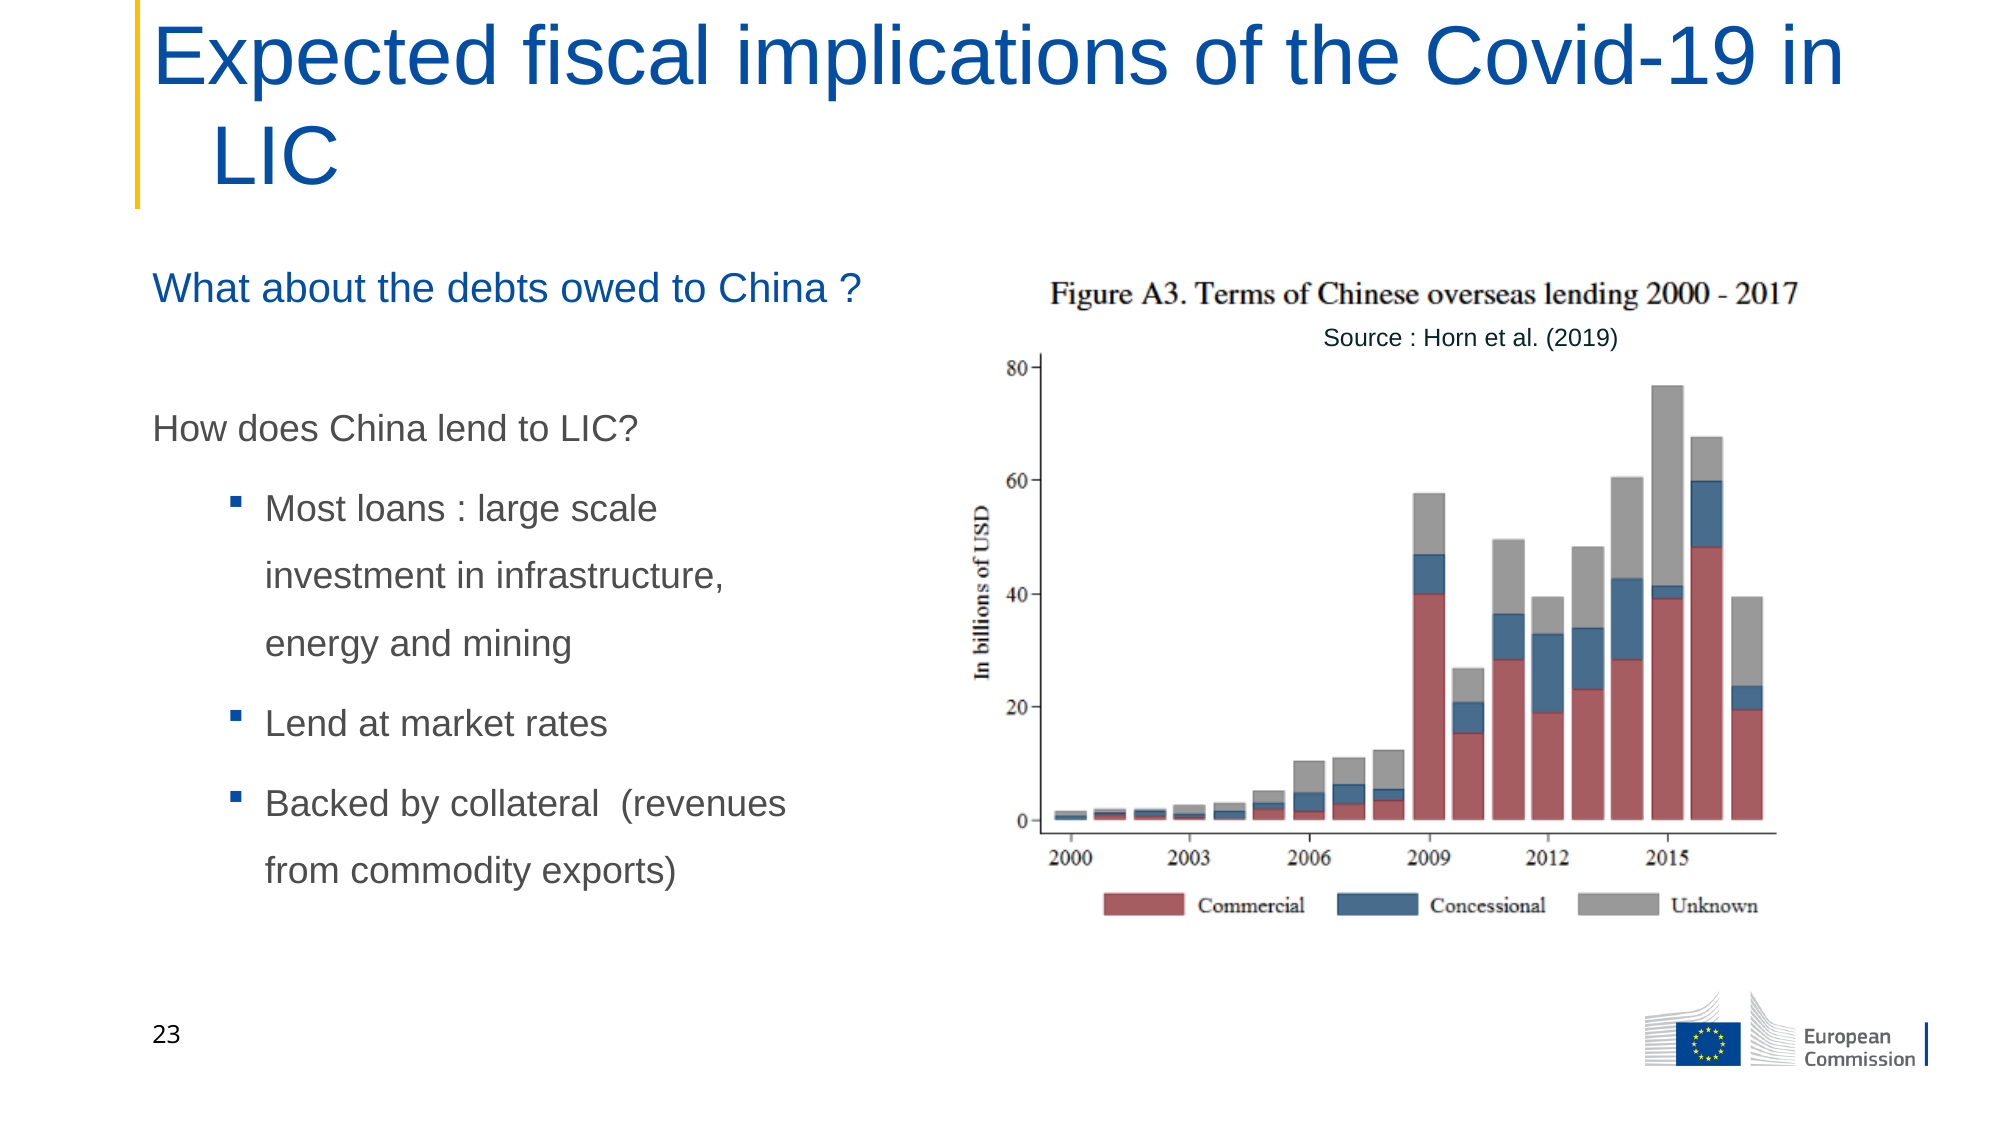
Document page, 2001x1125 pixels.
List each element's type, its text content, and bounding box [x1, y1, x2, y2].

picture [912, 262, 1913, 944]
list How does China lend to LIC? Most loans : large scale investment in infrastructure, energy and mining Lend at market rates Backed by collateral (revenues from commodity exports) [137, 373, 816, 944]
title What about the debts owed to China ? [137, 237, 1863, 312]
picture [1645, 991, 1928, 1066]
slide_number 23 [137, 1005, 588, 1066]
text_box Expected fiscal implications of the Covid-19 in LIC [137, 0, 1896, 218]
